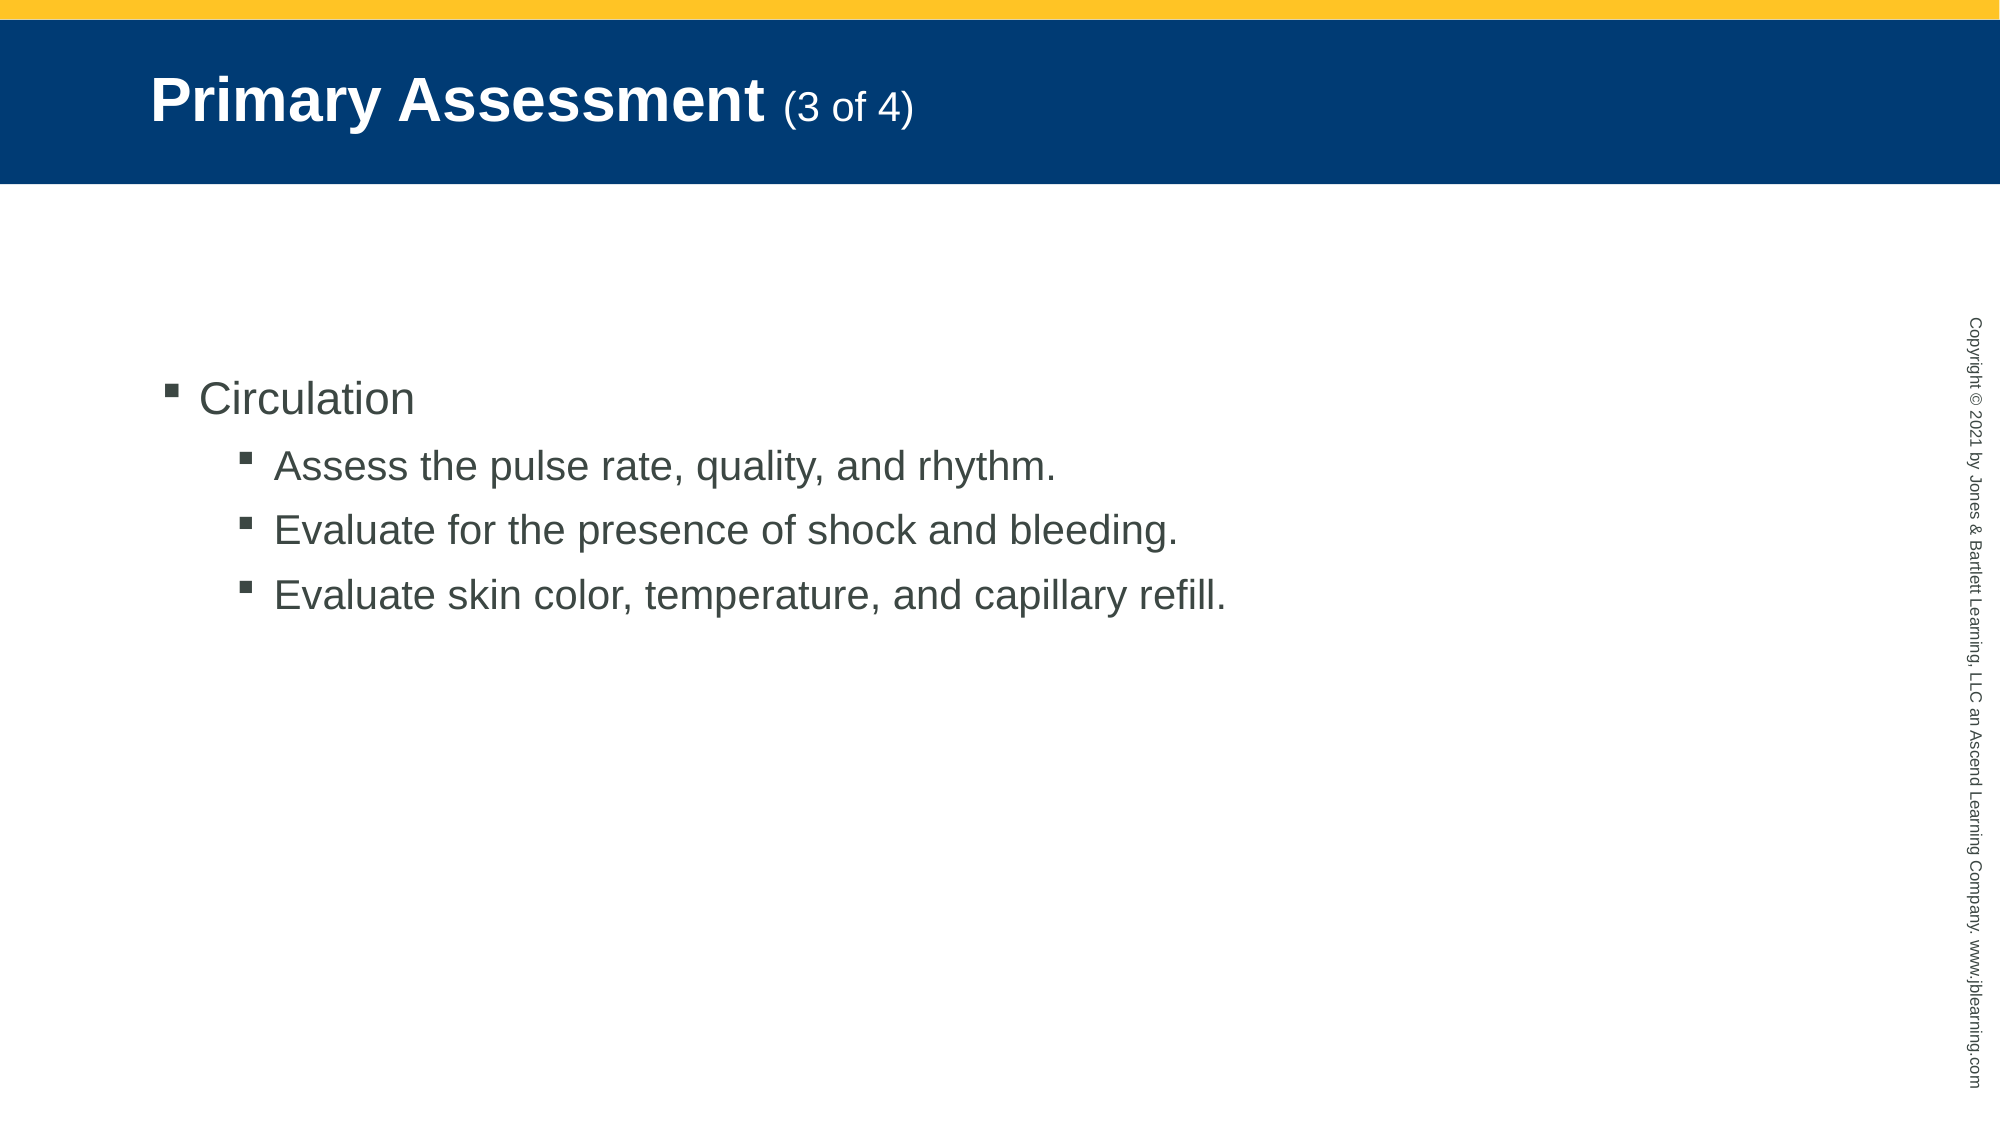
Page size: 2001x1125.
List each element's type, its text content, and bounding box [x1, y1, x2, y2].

title Primary Assessment (3 of 4) [0, 19, 2000, 185]
list Circulation Assess the pulse rate, quality, and rhythm. Evaluate for the presence of shock and bleeding. Evaluate skin color, temperature, and capillary refill. [146, 361, 1859, 1016]
